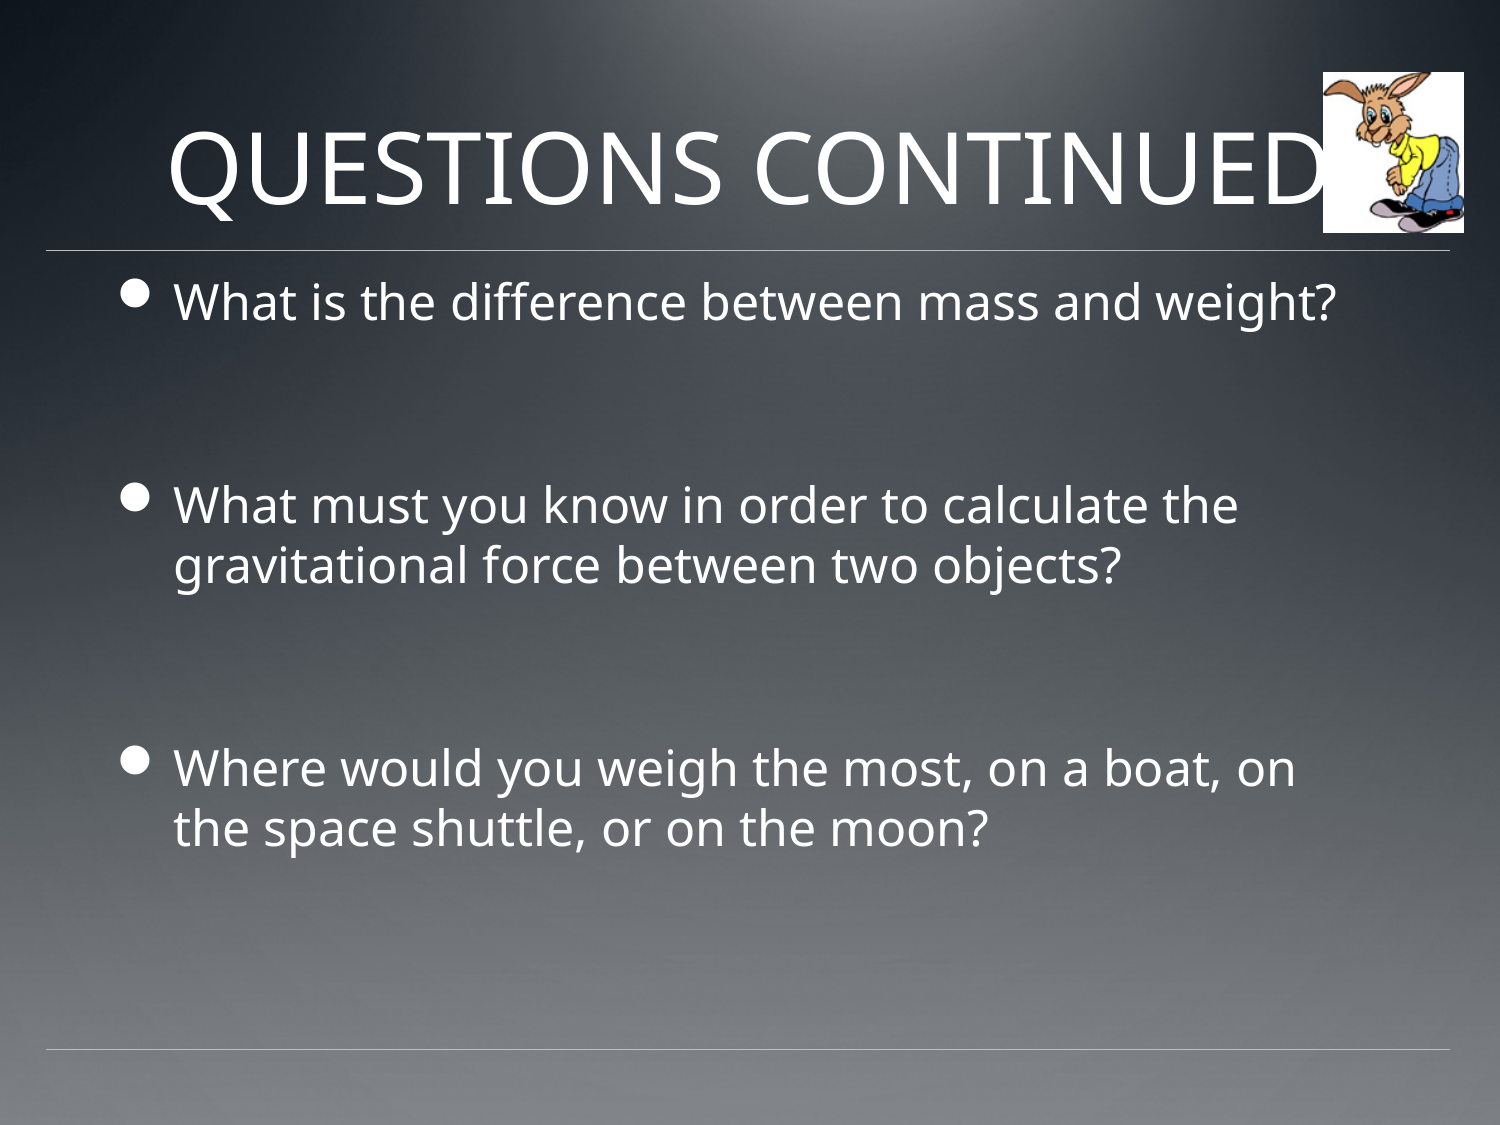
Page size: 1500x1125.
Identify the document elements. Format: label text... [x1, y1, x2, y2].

picture [1321, 70, 1467, 235]
list What is the difference between mass and weight? What must you know in order to calculate the gravitational force between two objects? Where would you weigh the most, on a boat, on the space shuttle, or on the moon? [101, 262, 1394, 1024]
title QUESTIONS CONTINUED [105, 17, 1394, 233]
